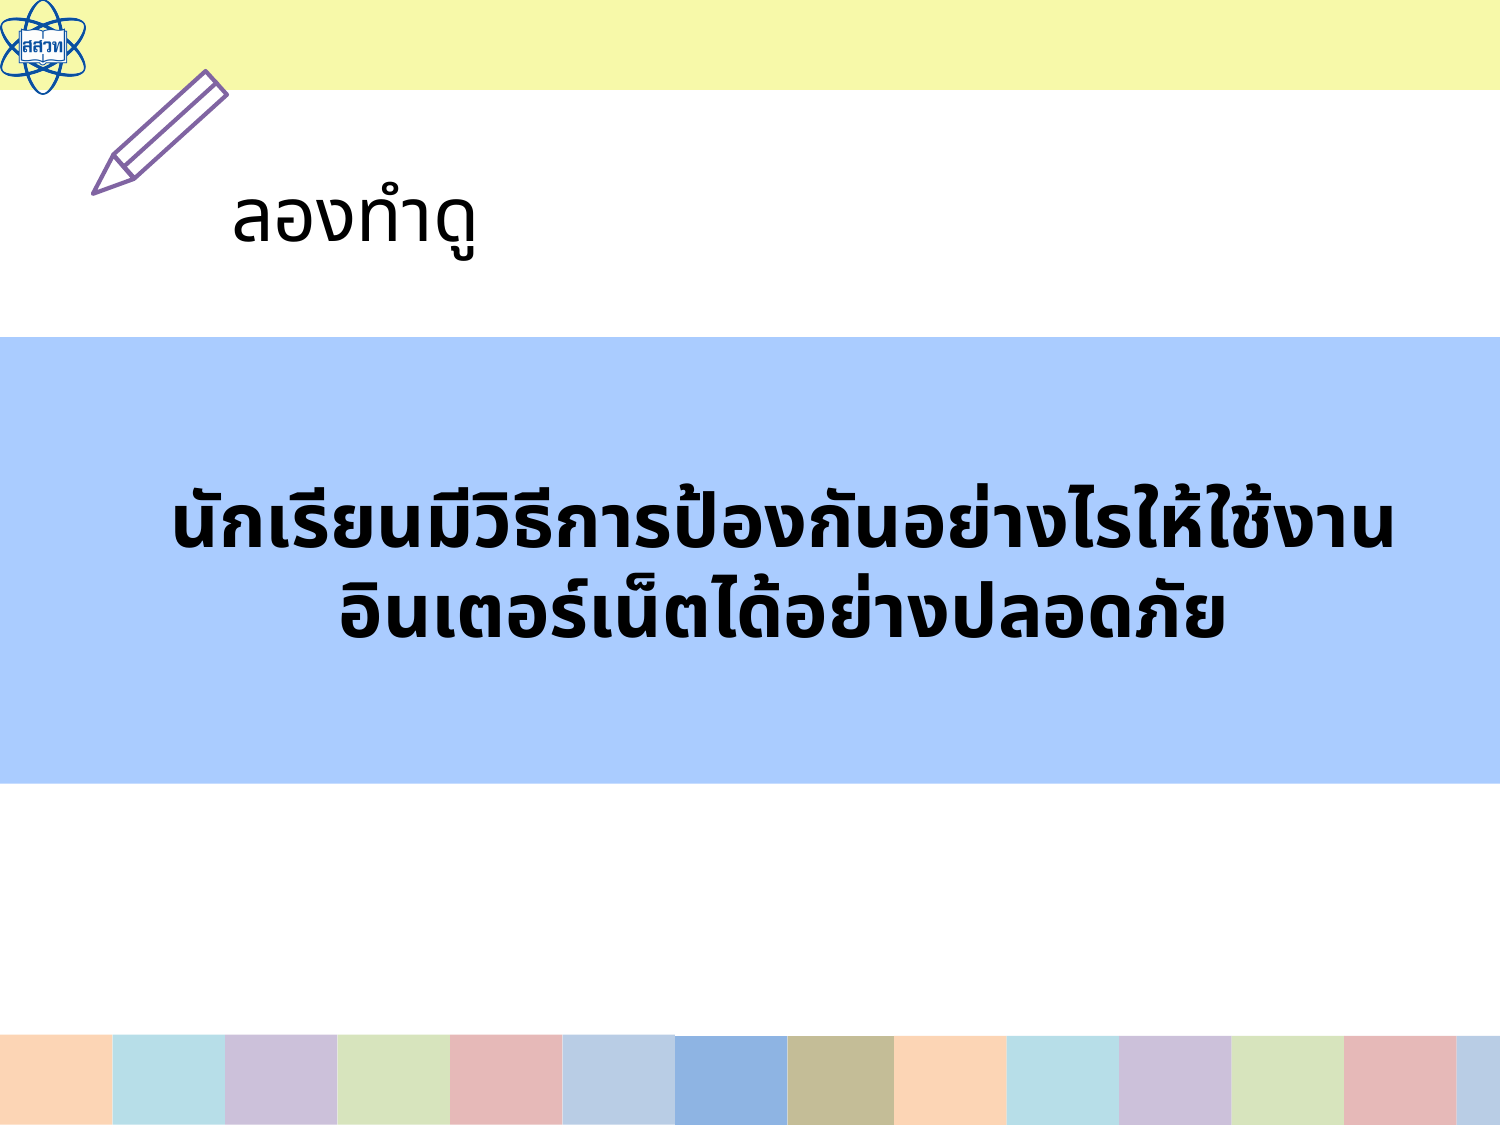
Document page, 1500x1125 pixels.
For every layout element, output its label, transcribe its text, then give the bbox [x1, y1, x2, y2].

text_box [87, 82, 233, 197]
text_box ลองทำดู [216, 159, 665, 264]
text_box [0, 335, 1500, 786]
picture [0, 0, 86, 95]
title นักเรียนมีวิธีการป้องกันอย่างไรให้ใช้งานอินเตอร์เน็ตได้อย่างปลอดภัย [20, 396, 1474, 729]
